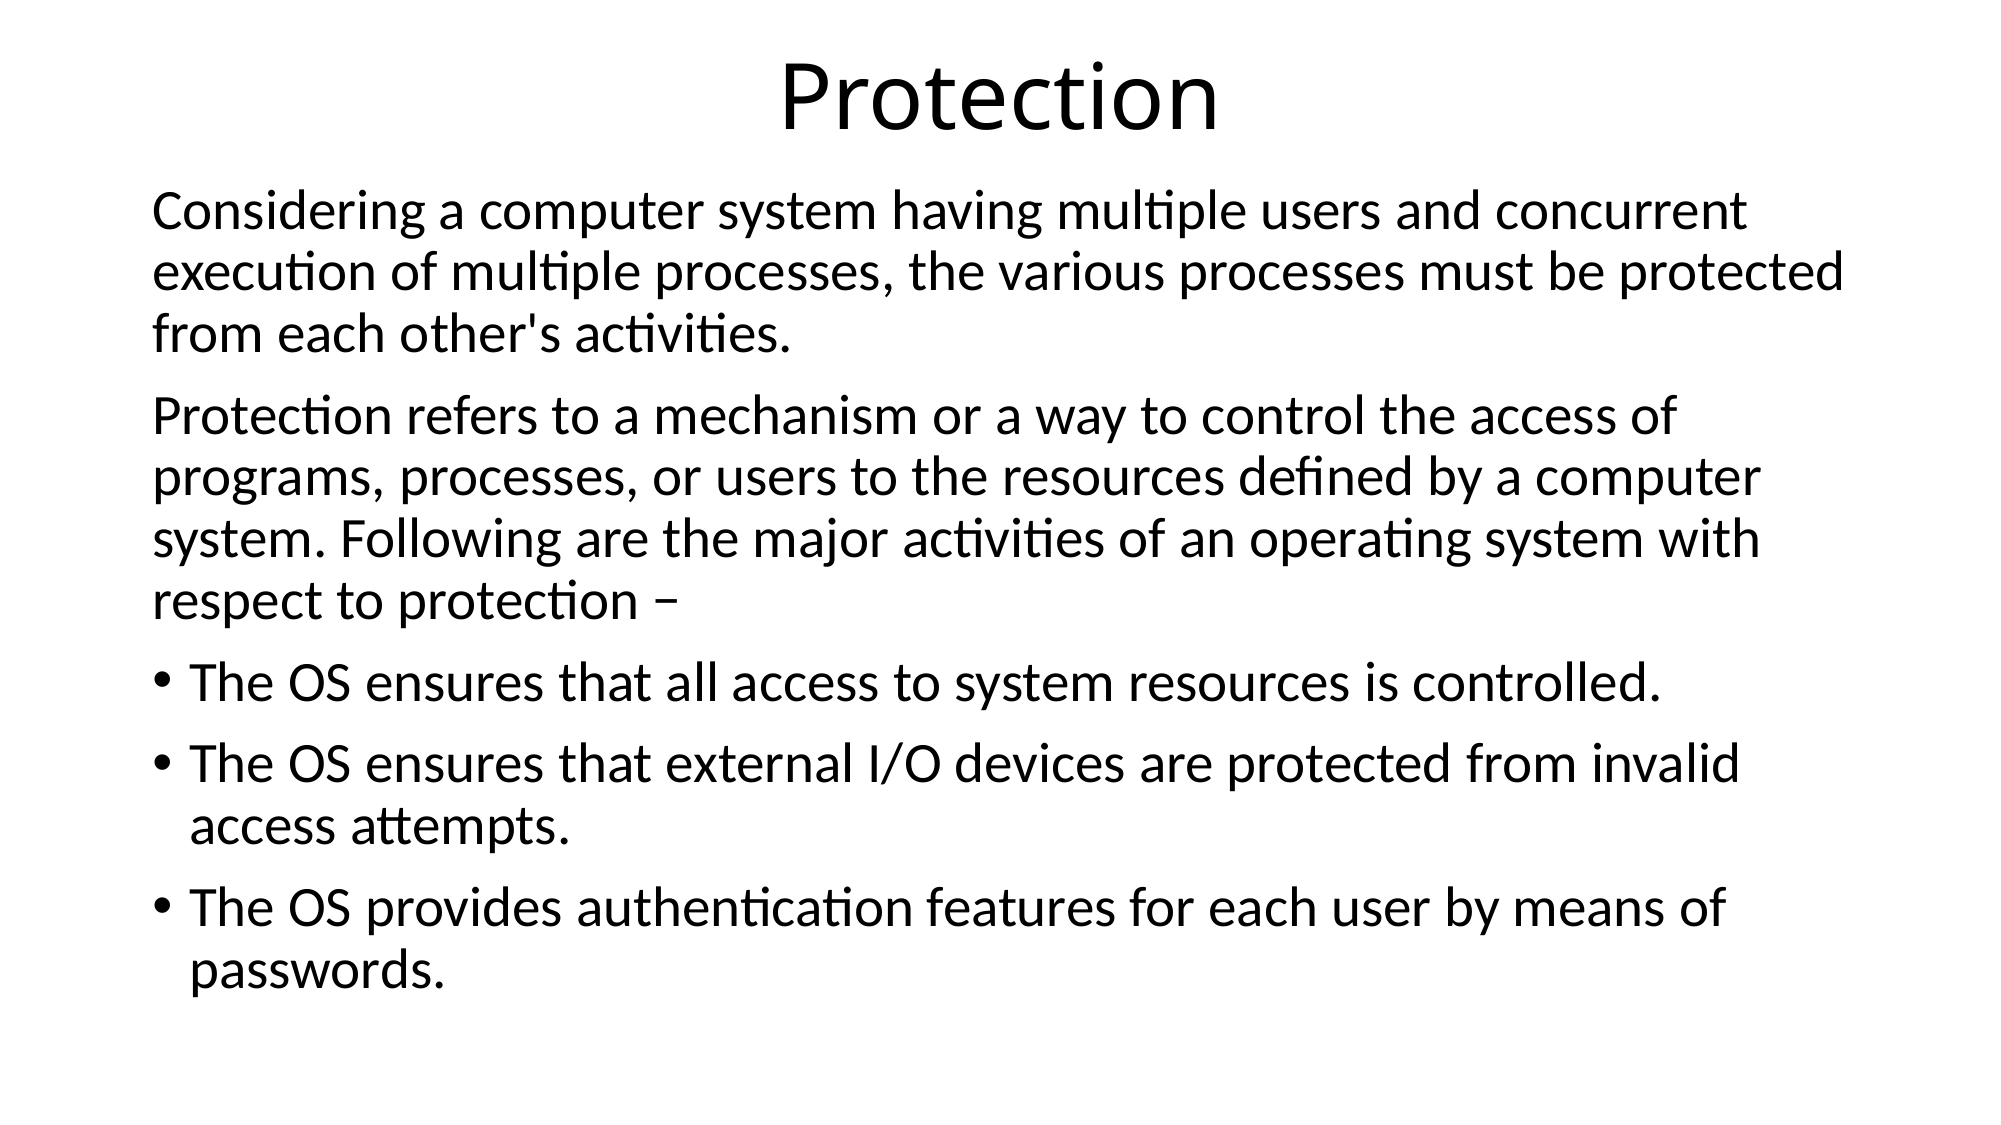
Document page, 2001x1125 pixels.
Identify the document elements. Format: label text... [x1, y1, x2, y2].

title Protection [137, 26, 1863, 172]
list Considering a computer system having multiple users and concurrent execution of multiple processes, the various processes must be protected from each other's activities. Protection refers to a mechanism or a way to control the access of programs, processes, or users to the resources defined by a computer system. Following are the major activities of an operating system with respect to protection − The OS ensures that all access to system resources is controlled. The OS ensures that external I/O devices are protected from invalid access attempts. The OS provides authentication features for each user by means of passwords. [137, 172, 1863, 1014]
